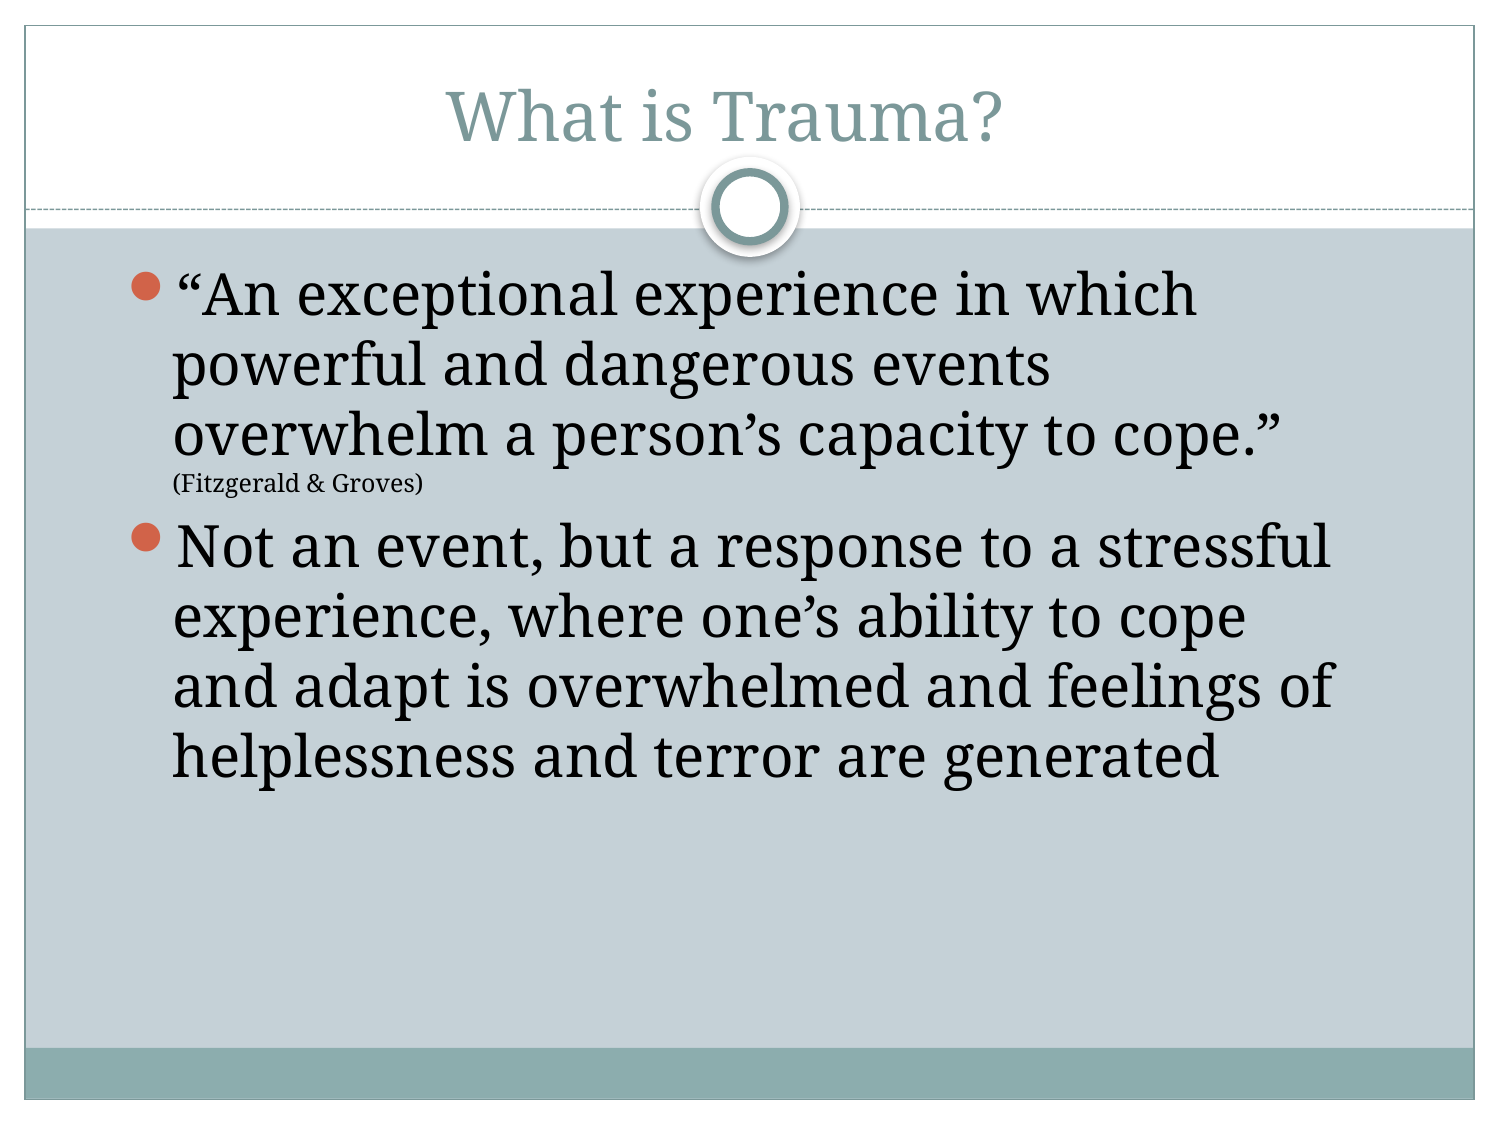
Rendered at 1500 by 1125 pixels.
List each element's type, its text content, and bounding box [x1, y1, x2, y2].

title What is Trauma? [50, 37, 1400, 163]
list “An exceptional experience in which powerful and dangerous events overwhelm a person’s capacity to cope.” (Fitzgerald & Groves) Not an event, but a response to a stressful experience, where one’s ability to cope and adapt is overwhelmed and feelings of helplessness and terror are generated [112, 249, 1375, 938]
